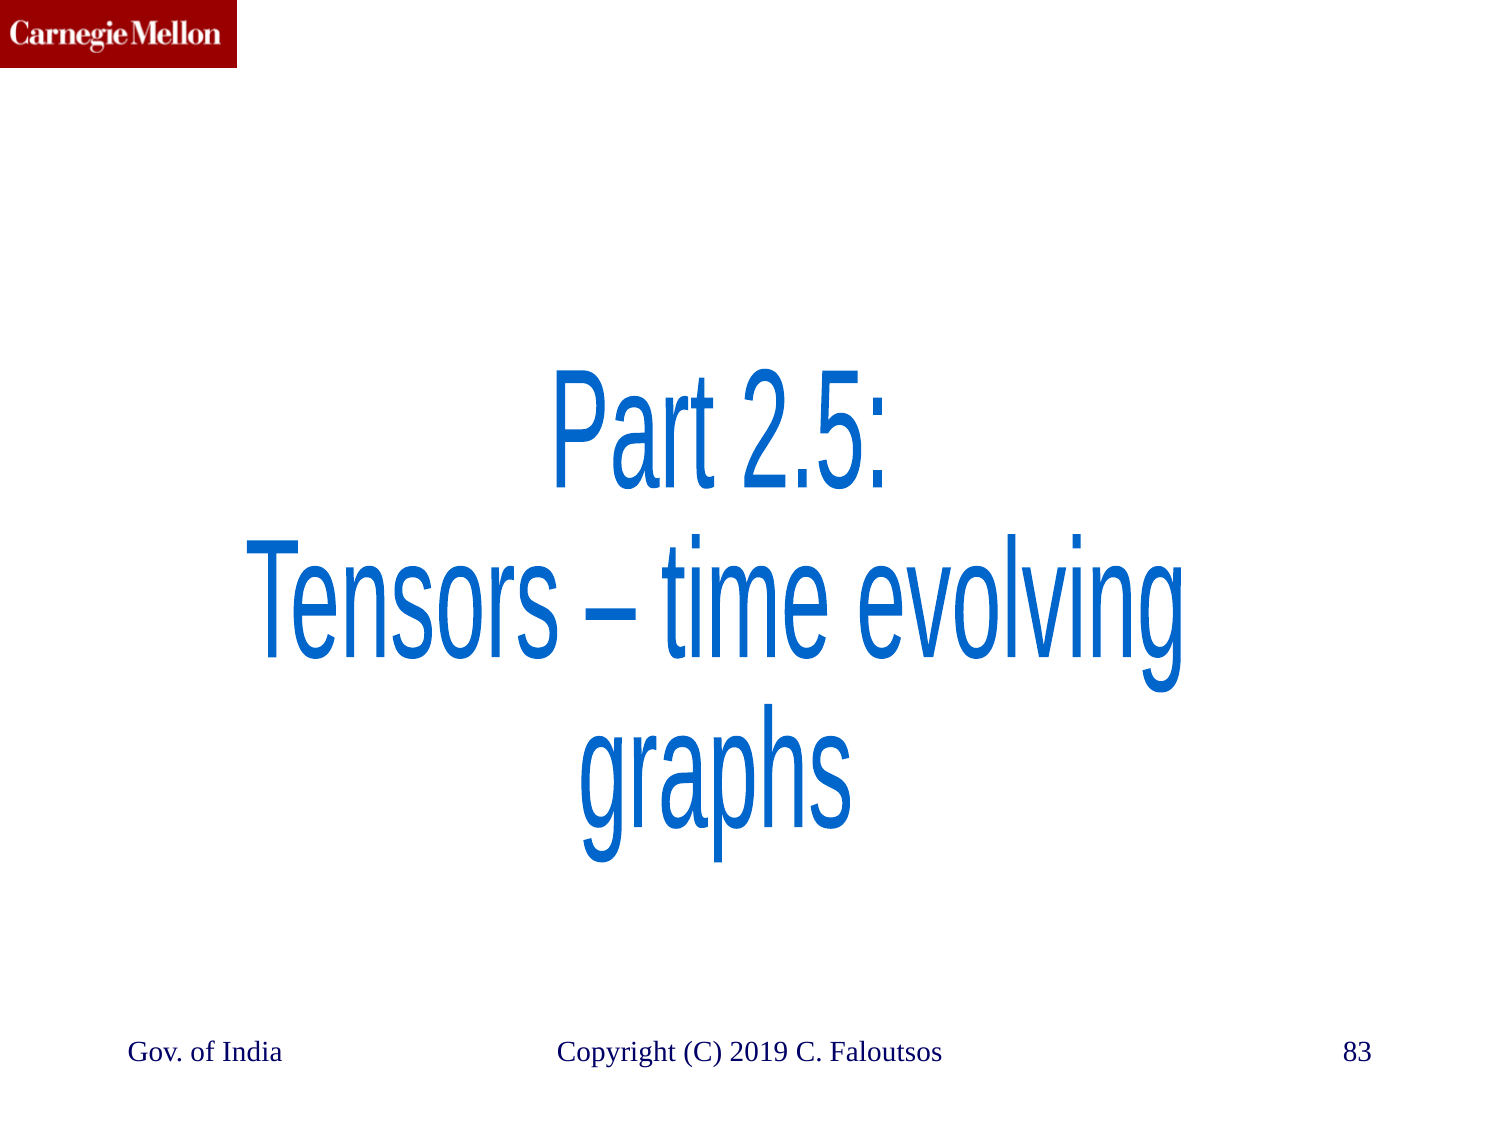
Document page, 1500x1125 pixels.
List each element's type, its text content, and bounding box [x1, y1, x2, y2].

footer Copyright (C) 2019 C. Faloutsos [512, 1024, 988, 1101]
picture [0, 0, 237, 68]
slide_number Gov. of India [112, 1024, 426, 1101]
slide_number 83 [1074, 1024, 1388, 1101]
